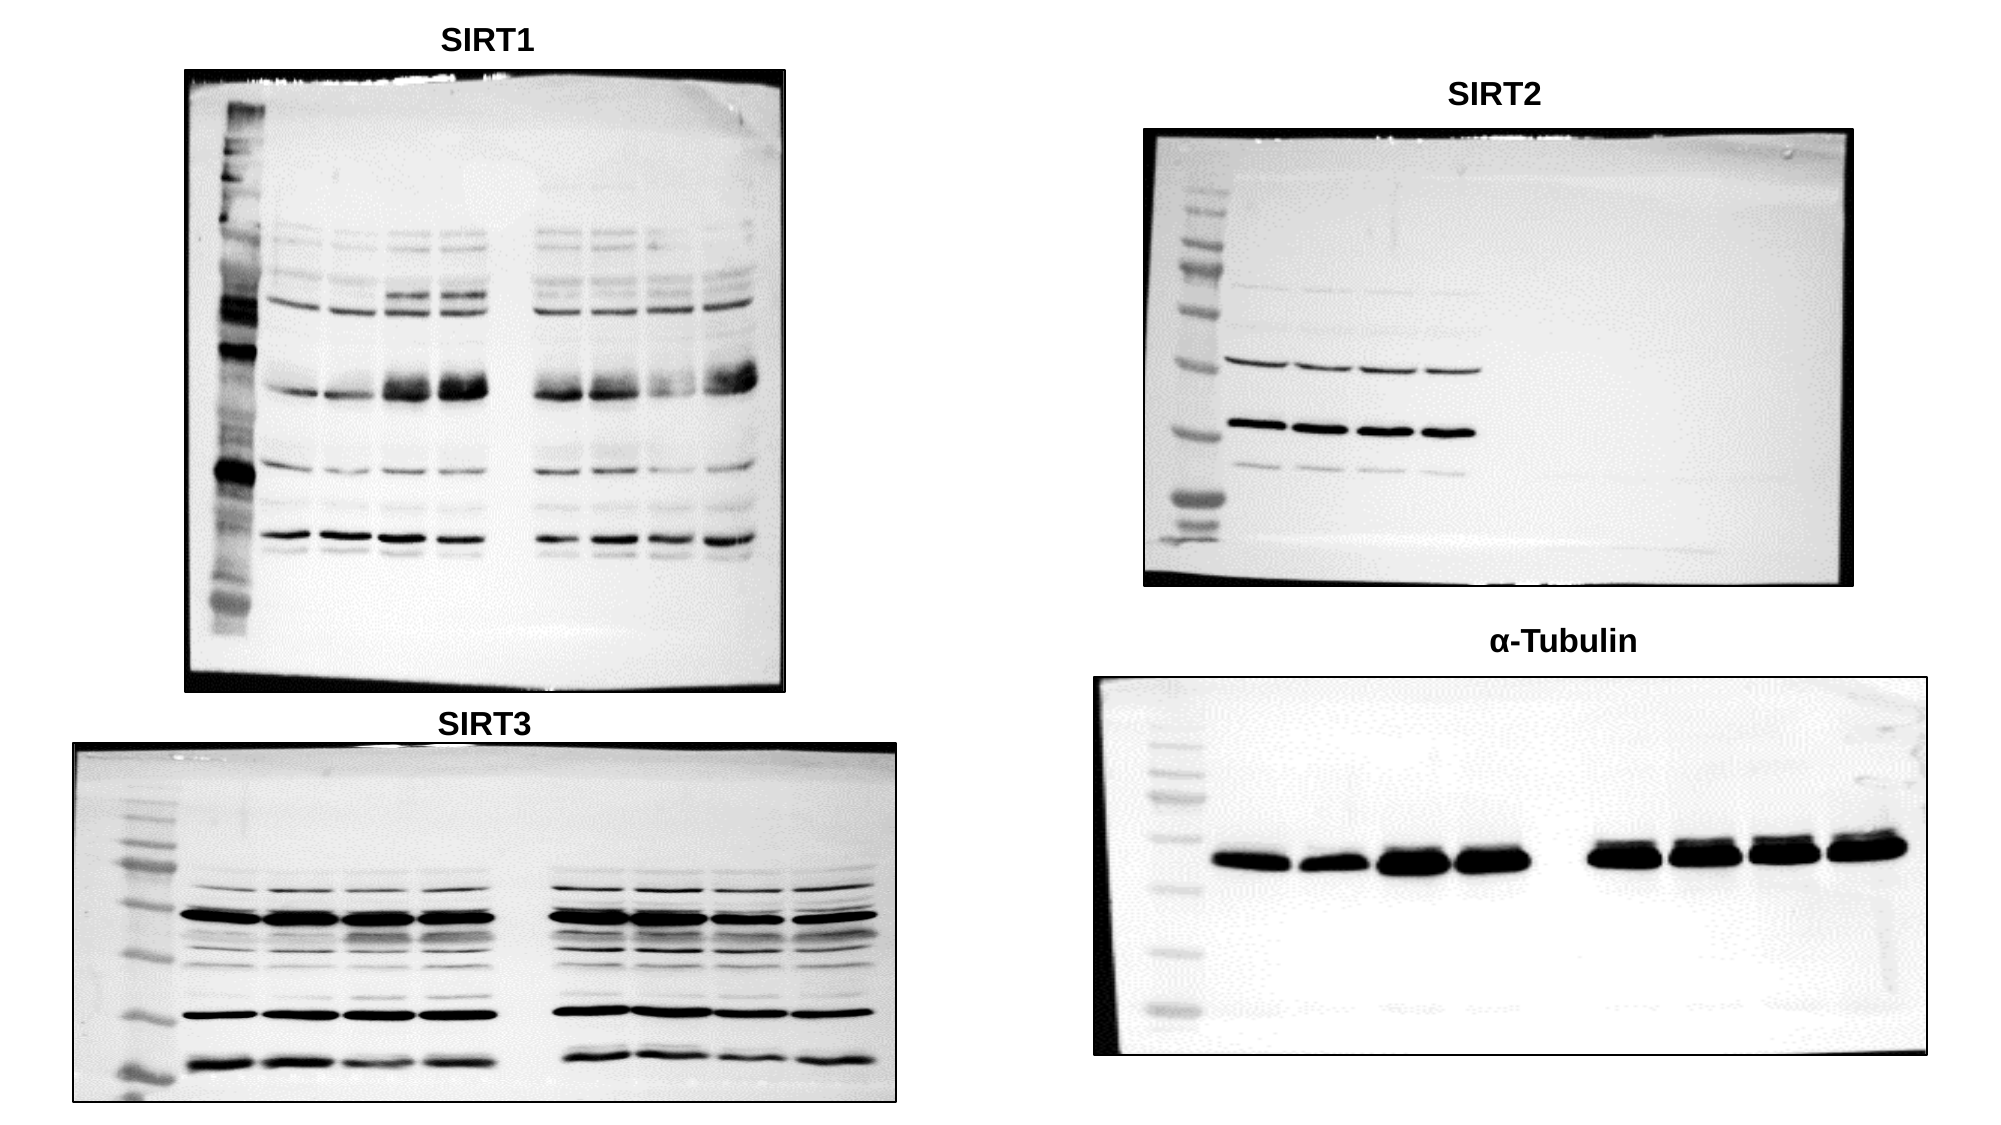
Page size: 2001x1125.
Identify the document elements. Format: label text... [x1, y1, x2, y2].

text_box SIRT3 [423, 694, 547, 744]
text_box SIRT1 [425, 11, 550, 66]
picture [1144, 129, 1852, 585]
text_box α-Tubulin [1474, 611, 1654, 667]
text_box SIRT2 [1432, 64, 1557, 120]
picture [185, 70, 784, 691]
picture [74, 744, 896, 1101]
picture [1095, 677, 1926, 1055]
